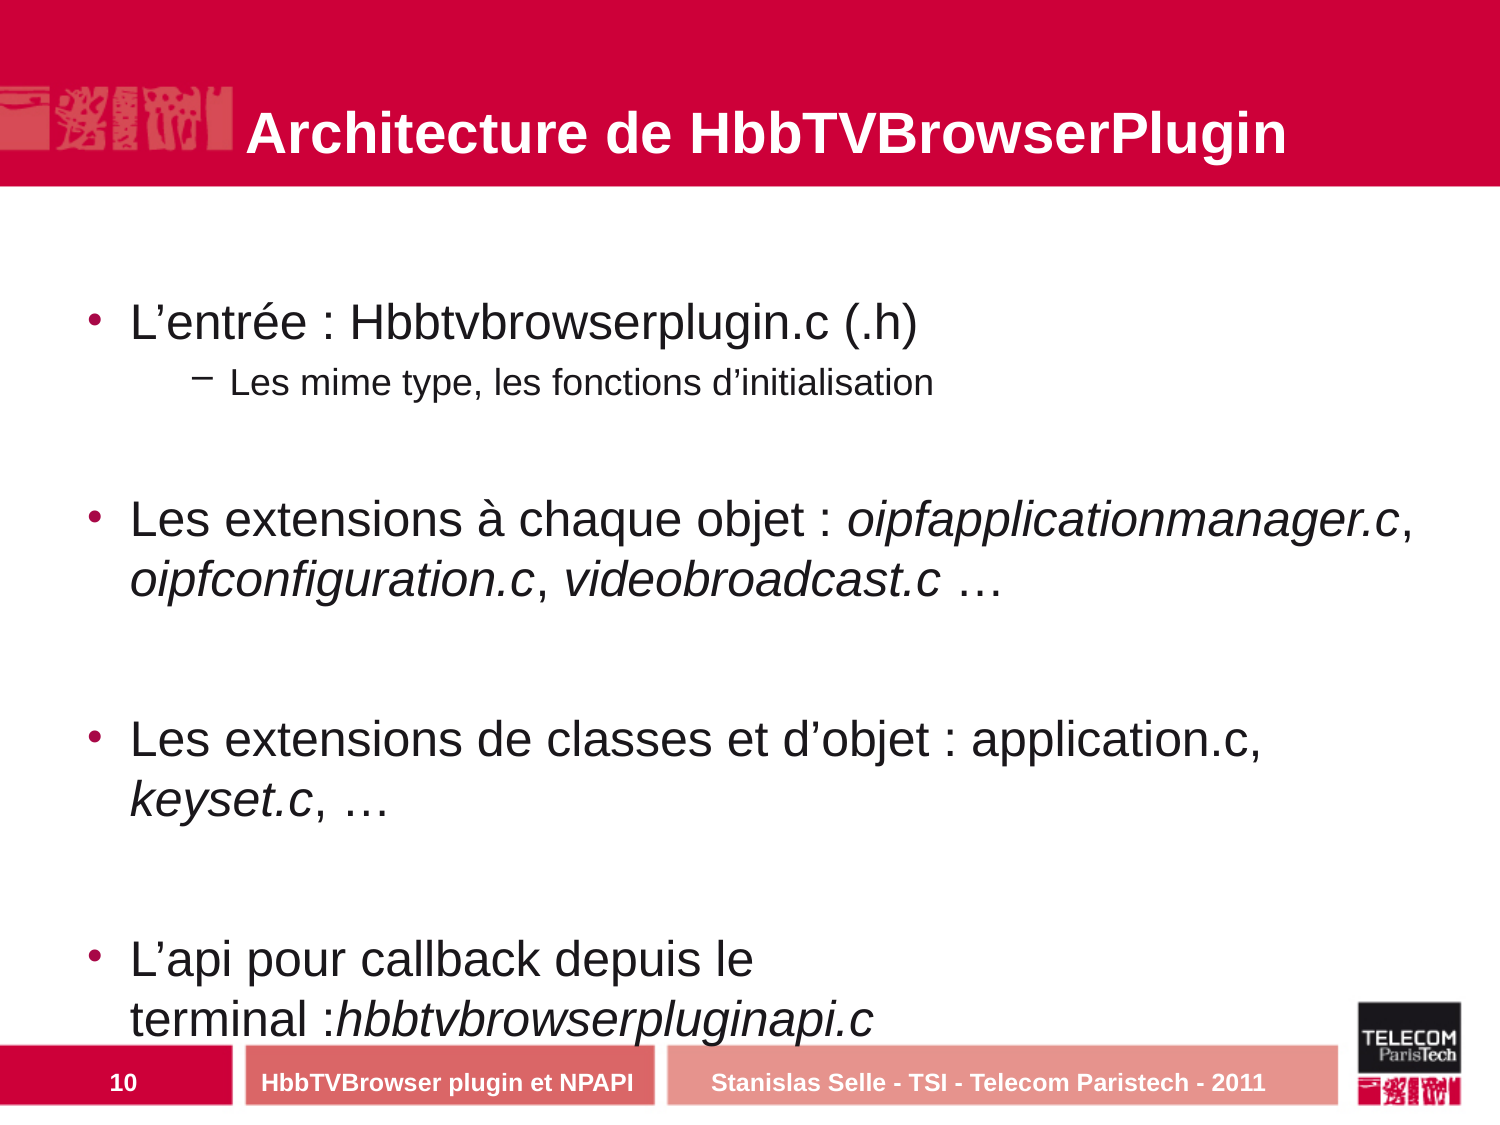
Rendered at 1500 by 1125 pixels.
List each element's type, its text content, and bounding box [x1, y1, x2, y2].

footer HbbTVBrowser plugin et NPAPI Stanislas Selle - TSI - Telecom Paristech - 2011 [260, 1058, 1338, 1103]
picture [0, 0, 1500, 1125]
slide_number 10 [94, 1058, 234, 1107]
list L’entrée : Hbbtvbrowserplugin.c (.h) Les mime type, les fonctions d’initialisation Les extensions à chaque objet : oipfapplicationmanager.c, oipfconfiguration.c, videobroadcast.c … Les extensions de classes et d’objet : application.c, keyset.c, … L’api pour callback depuis le terminal :hbbtvbrowserpluginapi.c [41, 219, 1459, 1036]
title Architecture de HbbTVBrowserPlugin [245, 23, 1459, 166]
